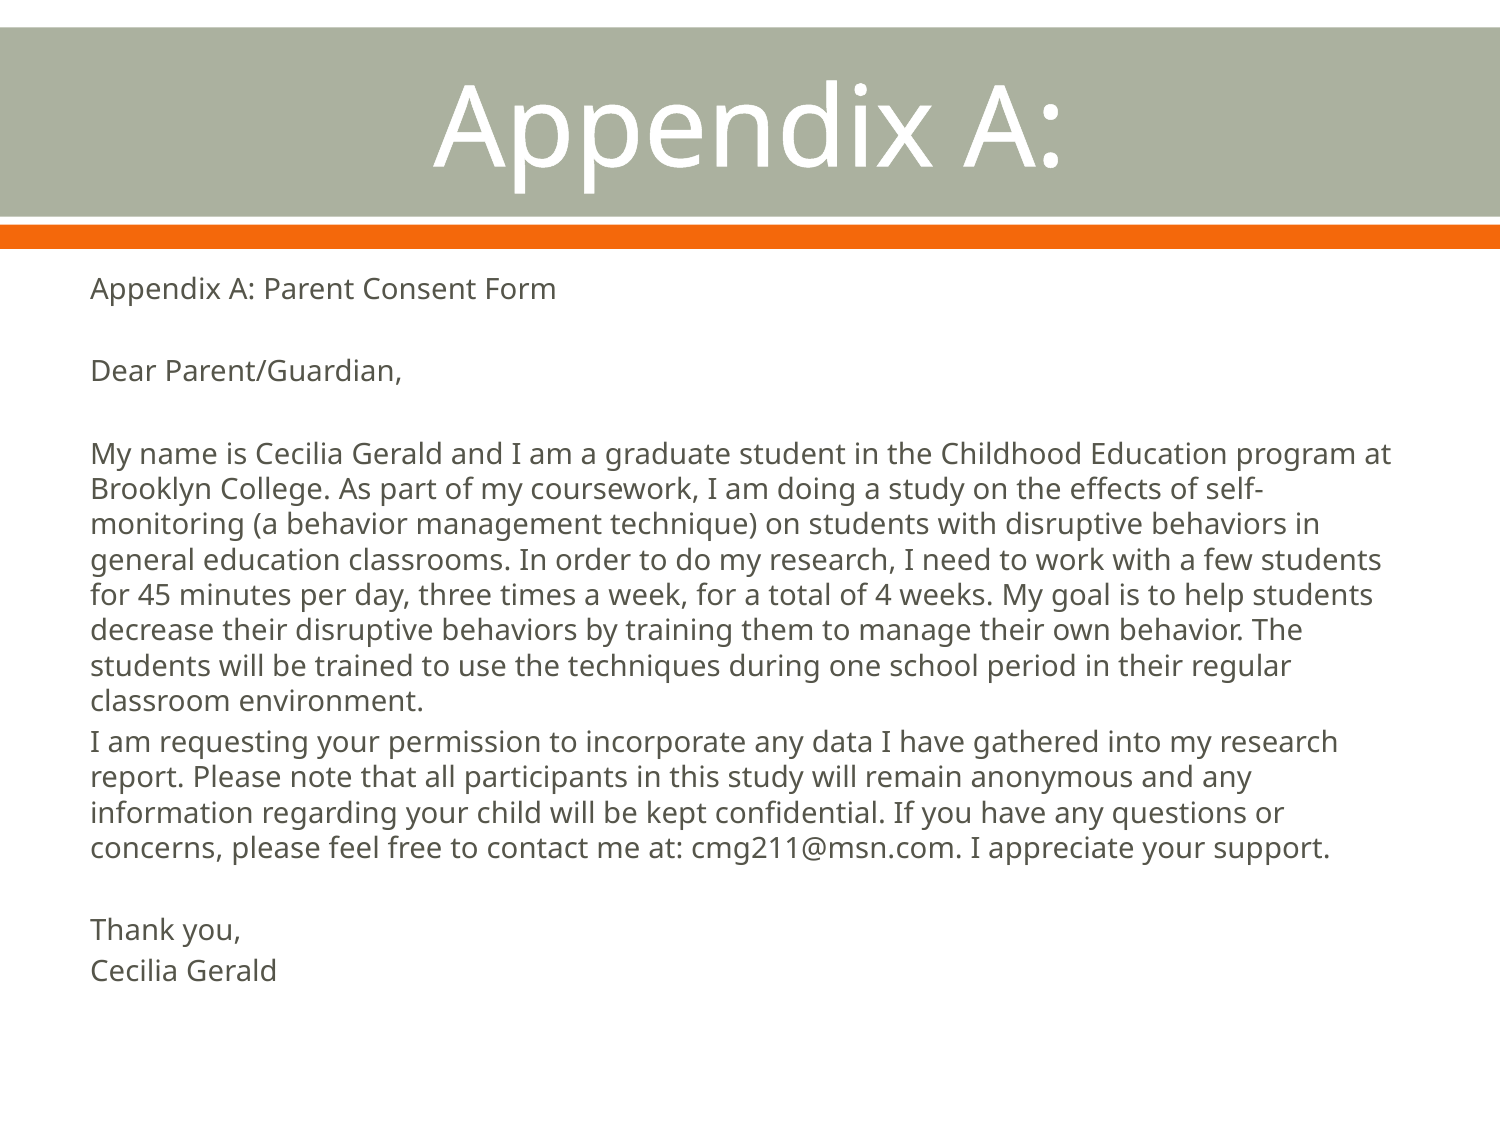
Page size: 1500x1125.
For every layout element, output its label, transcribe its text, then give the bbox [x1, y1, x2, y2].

title Appendix A: [75, 29, 1425, 213]
list Appendix A: Parent Consent Form Dear Parent/Guardian, My name is Cecilia Gerald and I am a graduate student in the Childhood Education program at Brooklyn College. As part of my coursework, I am doing a study on the effects of self-monitoring (a behavior management technique) on students with disruptive behaviors in general education classrooms. In order to do my research, I need to work with a few students for 45 minutes per day, three times a week, for a total of 4 weeks. My goal is to help students decrease their disruptive behaviors by training them to manage their own behavior. The students will be trained to use the techniques during one school period in their regular classroom environment. I am requesting your permission to incorporate any data I have gathered into my research report. Please note that all participants in this study will remain anonymous and any information regarding your child will be kept confidential. If you have any questions or concerns, please feel free to contact me at: cmg211@msn.com. I appreciate your support. Thank you, Cecilia Gerald [75, 262, 1425, 1005]
